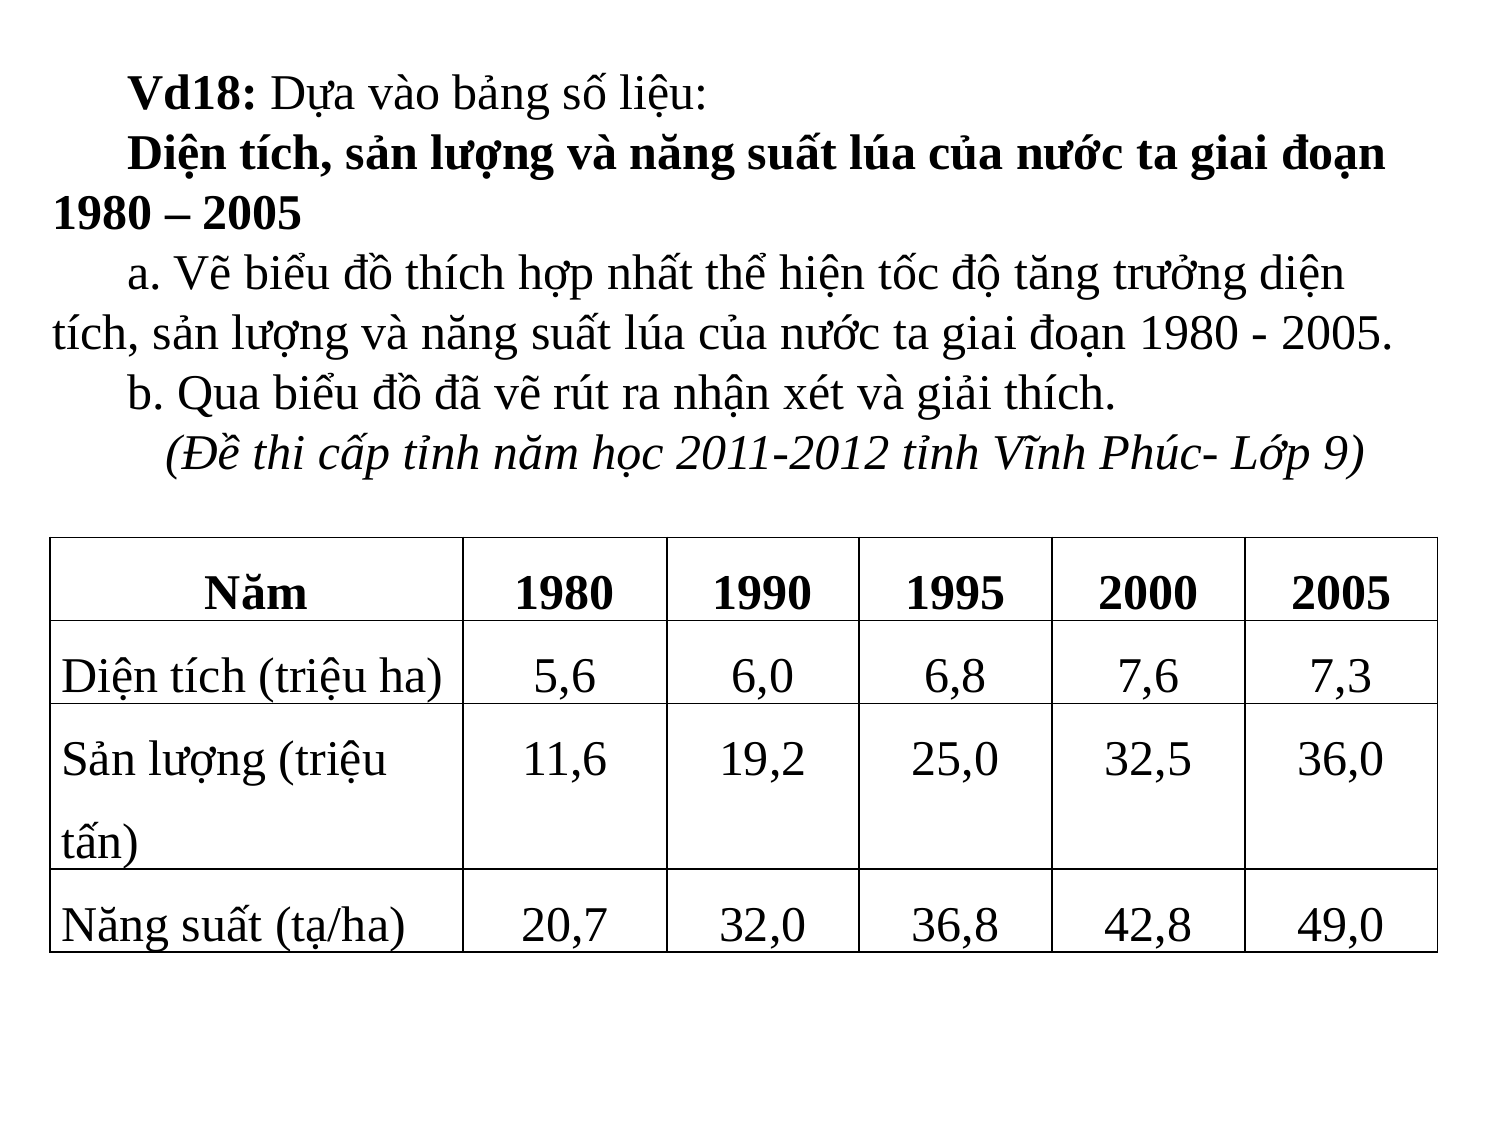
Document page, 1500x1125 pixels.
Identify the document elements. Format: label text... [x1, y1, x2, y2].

table_cell 6,0 [668, 621, 858, 703]
table_cell 19,2 [668, 704, 858, 868]
table_cell Năng suất (tạ/ha) [51, 870, 462, 951]
table_cell 32,0 [668, 870, 858, 951]
table_cell 36,0 [1246, 704, 1437, 868]
text_box Vd18: Dựa vào bảng số liệu: Diện tích, sản lượng và năng suất lúa của nước ta giai đoạn 1980 – 2005 a. Vẽ biểu đồ thích hợp nhất thể hiện tốc độ tăng trưởng diện tích, sản lượng và năng suất lúa của nước ta giai đoạn 1980 - 2005. b. Qua biểu đồ đã vẽ rút ra nhận xét và giải thích. (Đề thi cấp tỉnh năm học 2011-2012 tỉnh Vĩnh Phúc- Lớp 9) [37, 52, 1450, 488]
table_cell 42,8 [1053, 870, 1244, 951]
table_cell 49,0 [1246, 870, 1437, 951]
table_cell Diện tích (triệu ha) [51, 621, 462, 703]
table_cell 7,6 [1053, 621, 1244, 703]
table_cell 36,8 [860, 870, 1051, 951]
table_cell 6,8 [860, 621, 1051, 703]
table_header 2000 [1053, 538, 1244, 620]
table_header 1980 [464, 538, 666, 620]
table_header 2005 [1246, 538, 1437, 620]
table_cell Sản lượng (triệu tấn) [51, 704, 462, 868]
table_cell 32,5 [1053, 704, 1244, 868]
table_header 1990 [668, 538, 858, 620]
table_cell 11,6 [464, 704, 666, 868]
table_header Năm [51, 538, 462, 620]
table_cell 20,7 [464, 870, 666, 951]
table_cell 25,0 [860, 704, 1051, 868]
table_cell 5,6 [464, 621, 666, 703]
table_cell 7,3 [1246, 621, 1437, 703]
table_header 1995 [860, 538, 1051, 620]
